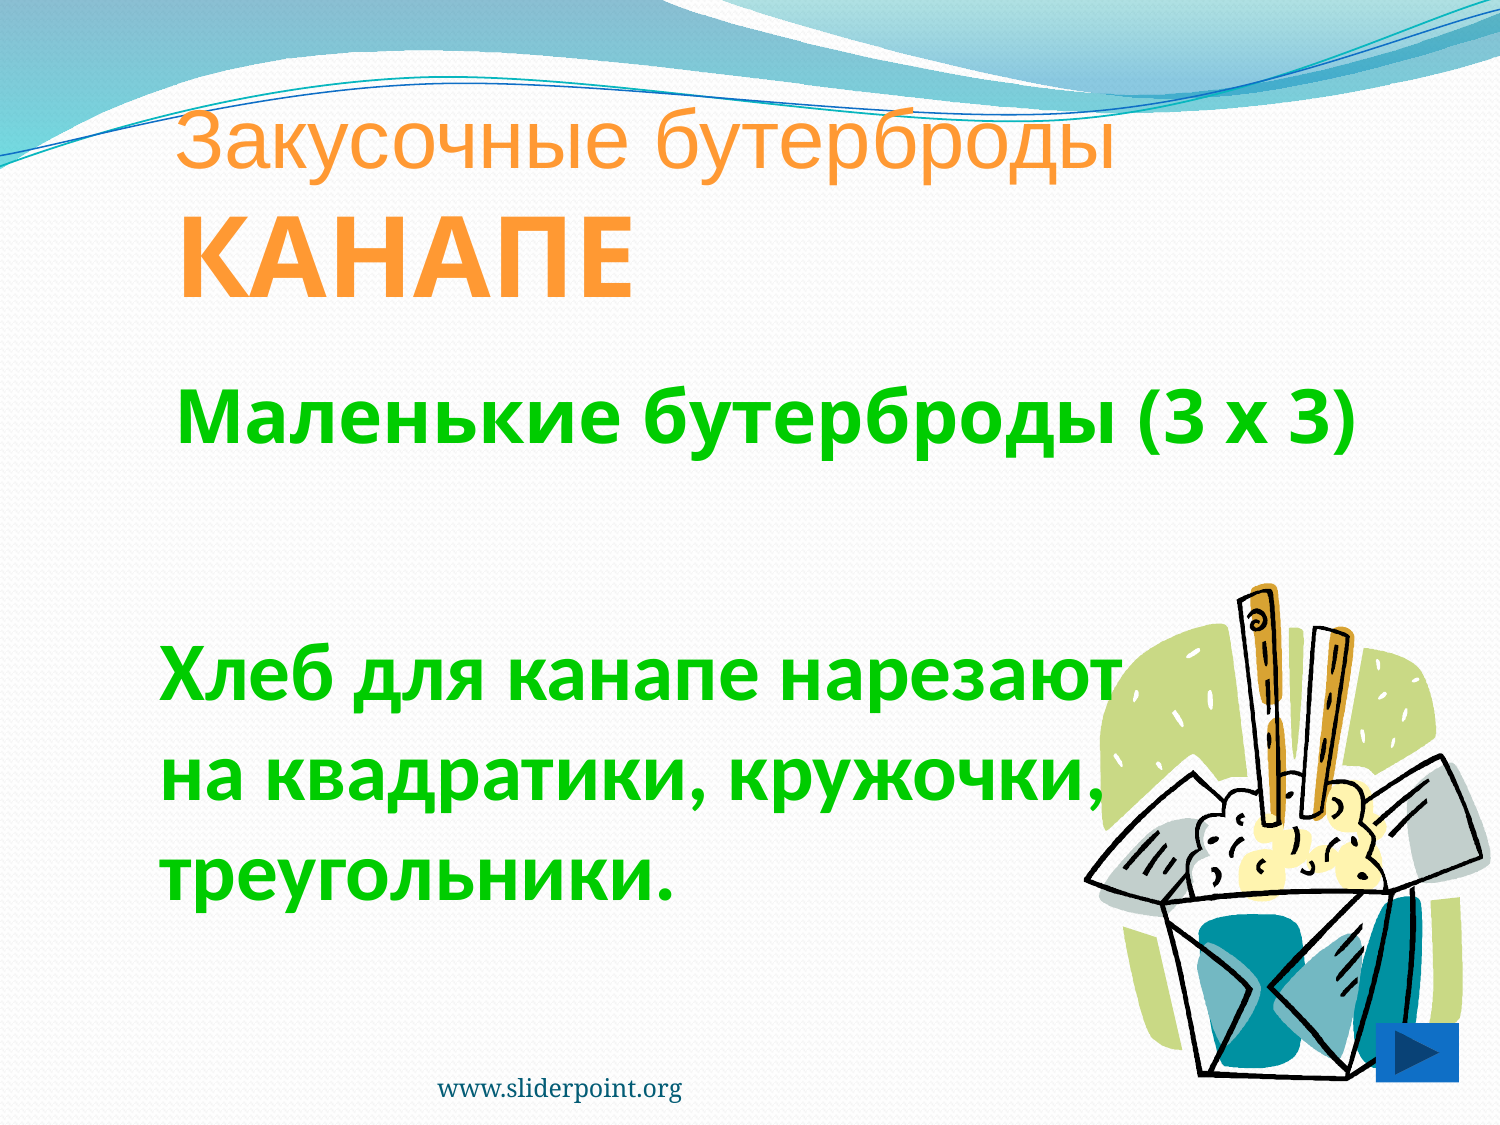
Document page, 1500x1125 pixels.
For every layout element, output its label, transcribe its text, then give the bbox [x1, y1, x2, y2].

text_box Маленькие бутерброды (3 х 3) [159, 361, 1447, 467]
title Хлеб для канапе нарезают на квадратики, кружочки, треугольники. [159, 503, 1448, 918]
text_box Закусочные бутерброды КАНАПЕ [159, 78, 1365, 328]
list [1083, 573, 1500, 1091]
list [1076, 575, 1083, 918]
footer www.sliderpoint.org [437, 1042, 988, 1103]
